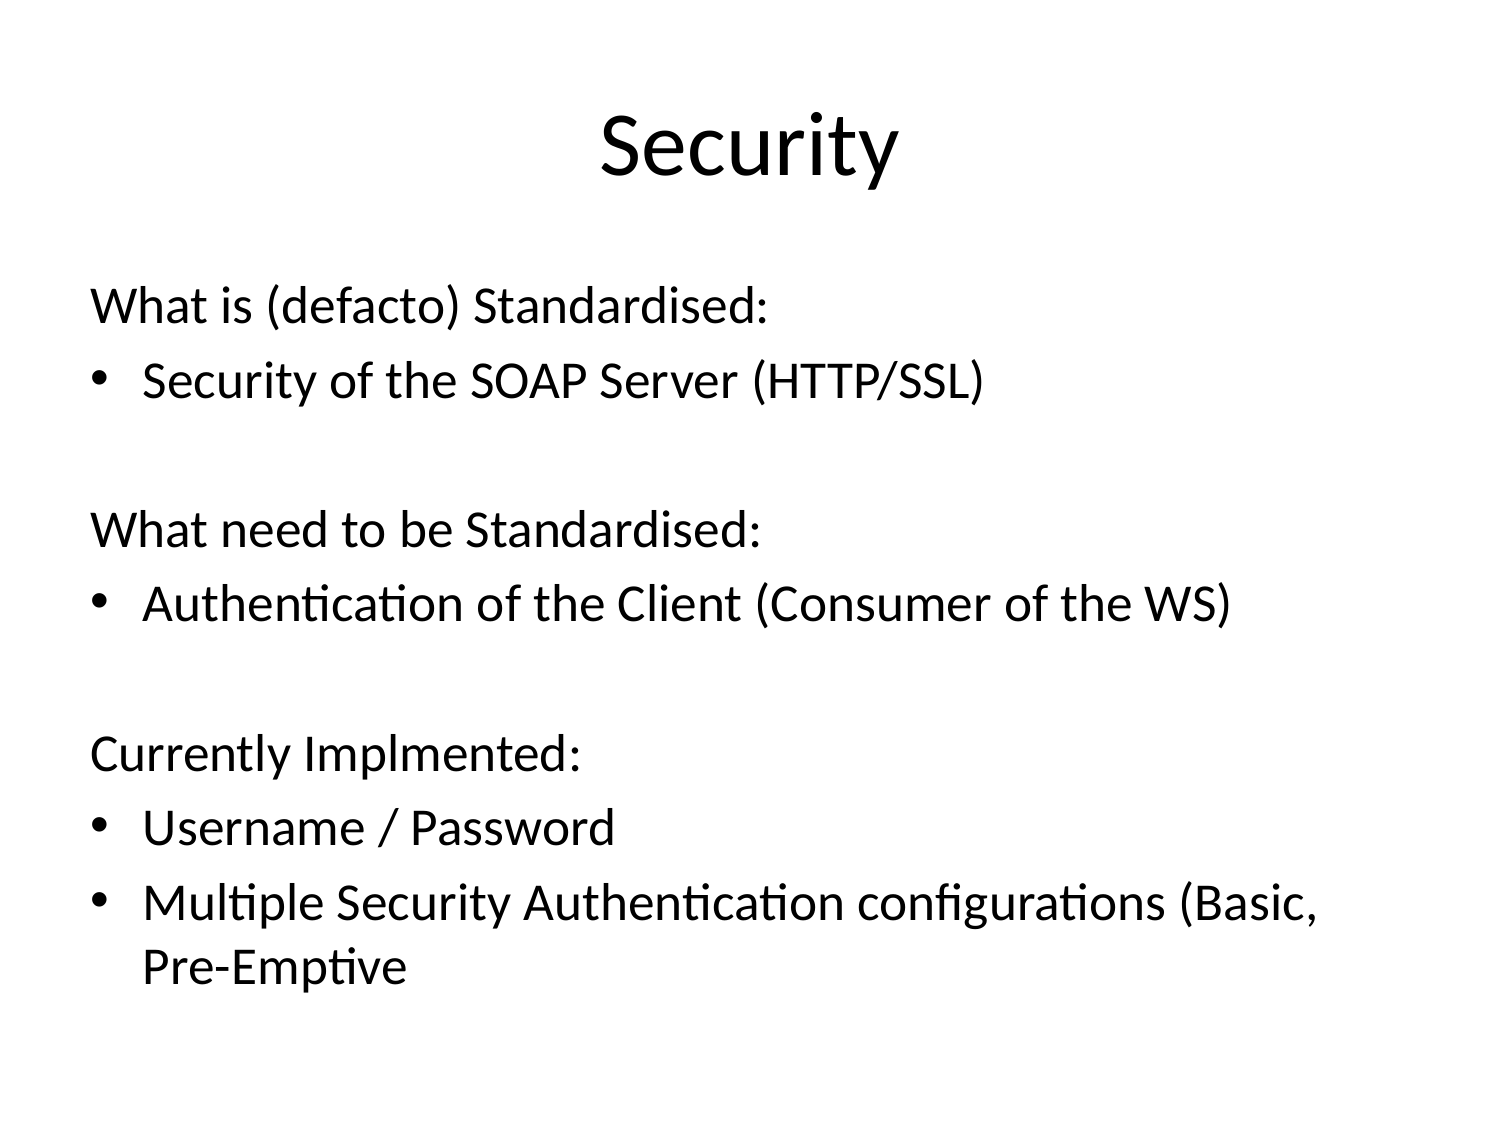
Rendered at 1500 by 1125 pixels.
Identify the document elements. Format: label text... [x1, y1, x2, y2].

title Security [75, 45, 1425, 233]
list What is (defacto) Standardised: Security of the SOAP Server (HTTP/SSL) What need to be Standardised: Authentication of the Client (Consumer of the WS) Currently Implmented: Username / Password Multiple Security Authentication configurations (Basic, Pre-Emptive [75, 262, 1425, 1005]
